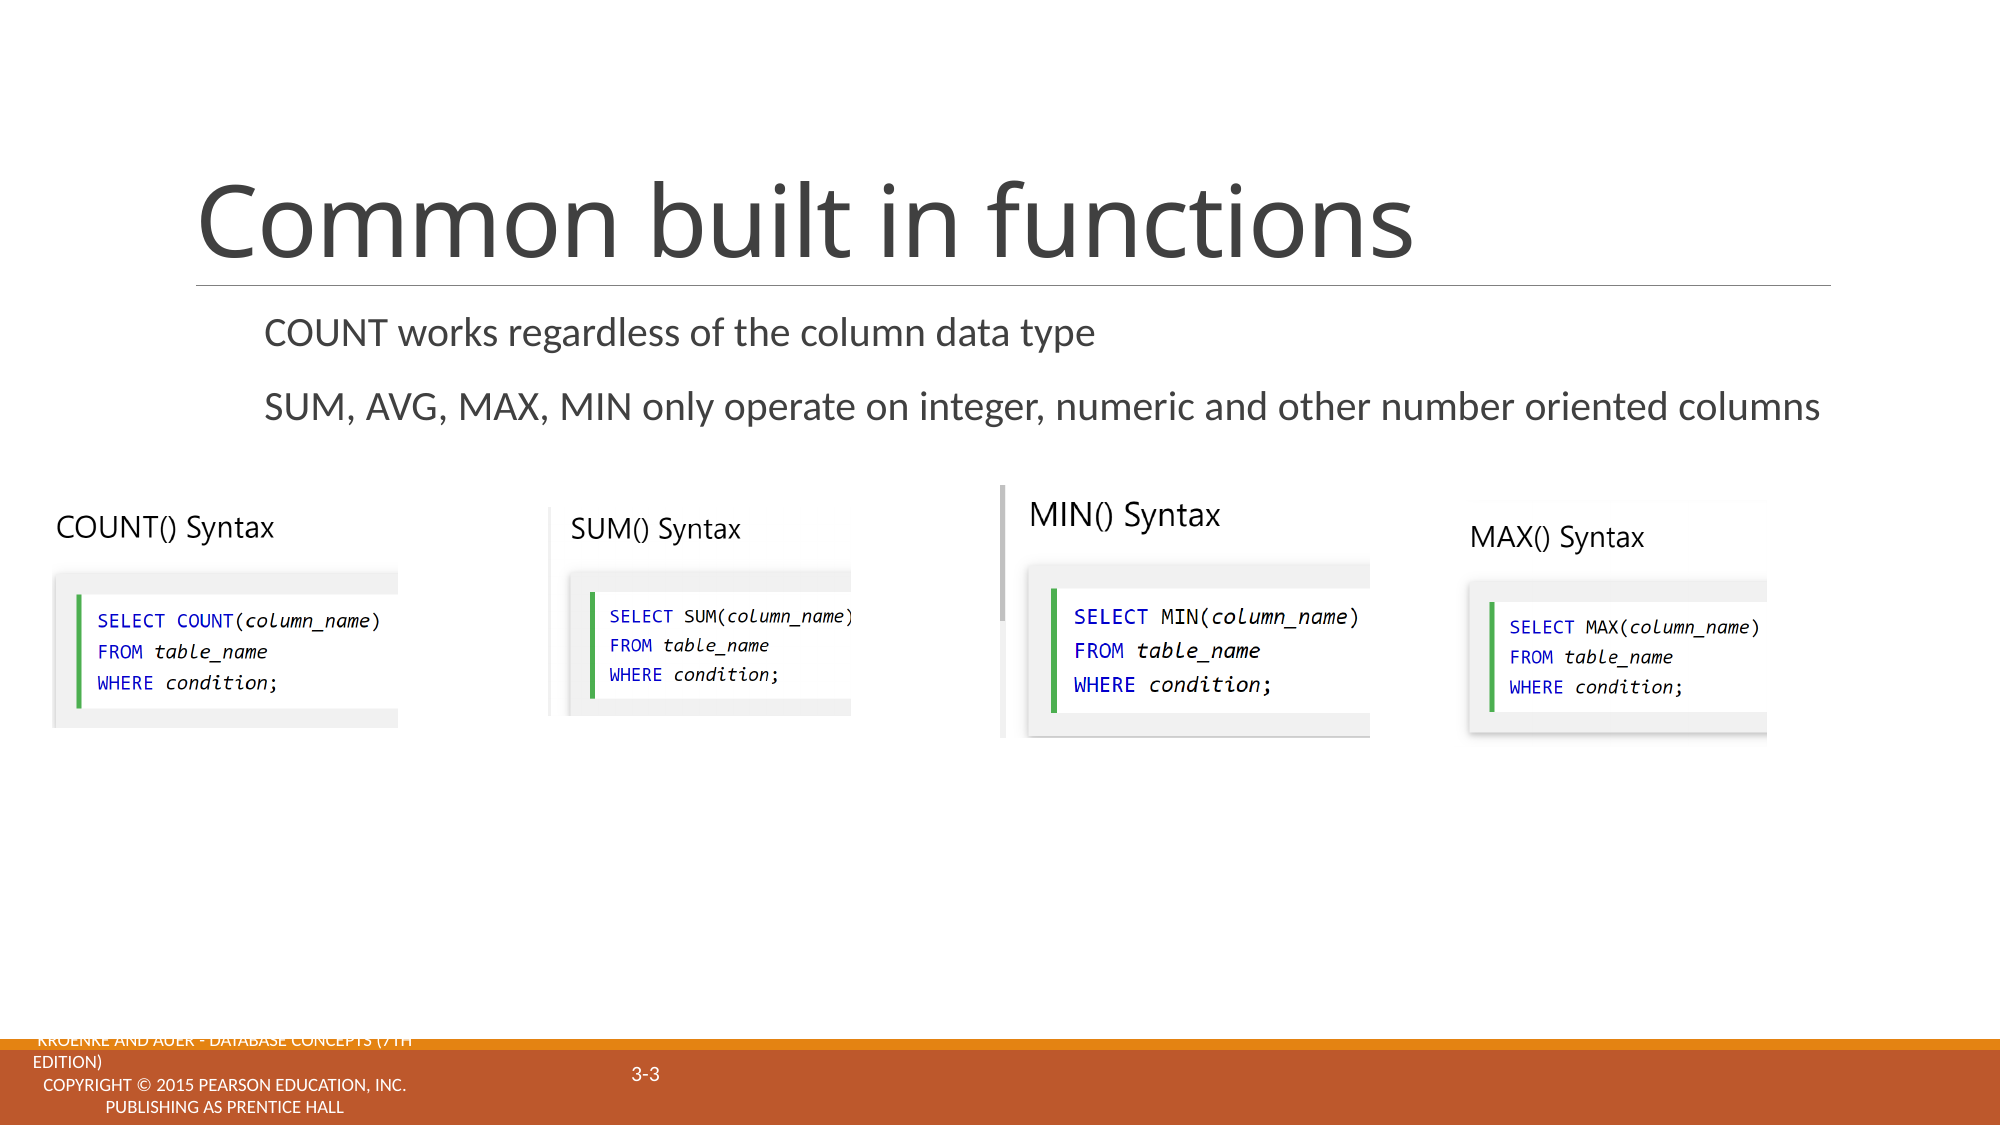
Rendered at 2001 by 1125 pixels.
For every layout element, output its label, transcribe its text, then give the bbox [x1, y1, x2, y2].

picture [1000, 484, 1371, 739]
picture [51, 494, 399, 729]
list COUNT works regardless of the column data type SUM, AVG, MAX, MIN only operate on integer, numeric and other number oriented columns [180, 302, 1830, 963]
picture [1453, 500, 1768, 748]
picture [547, 506, 851, 717]
title Common built in functions [180, 47, 1830, 285]
slide_number 3-3 [0, 1042, 675, 1103]
